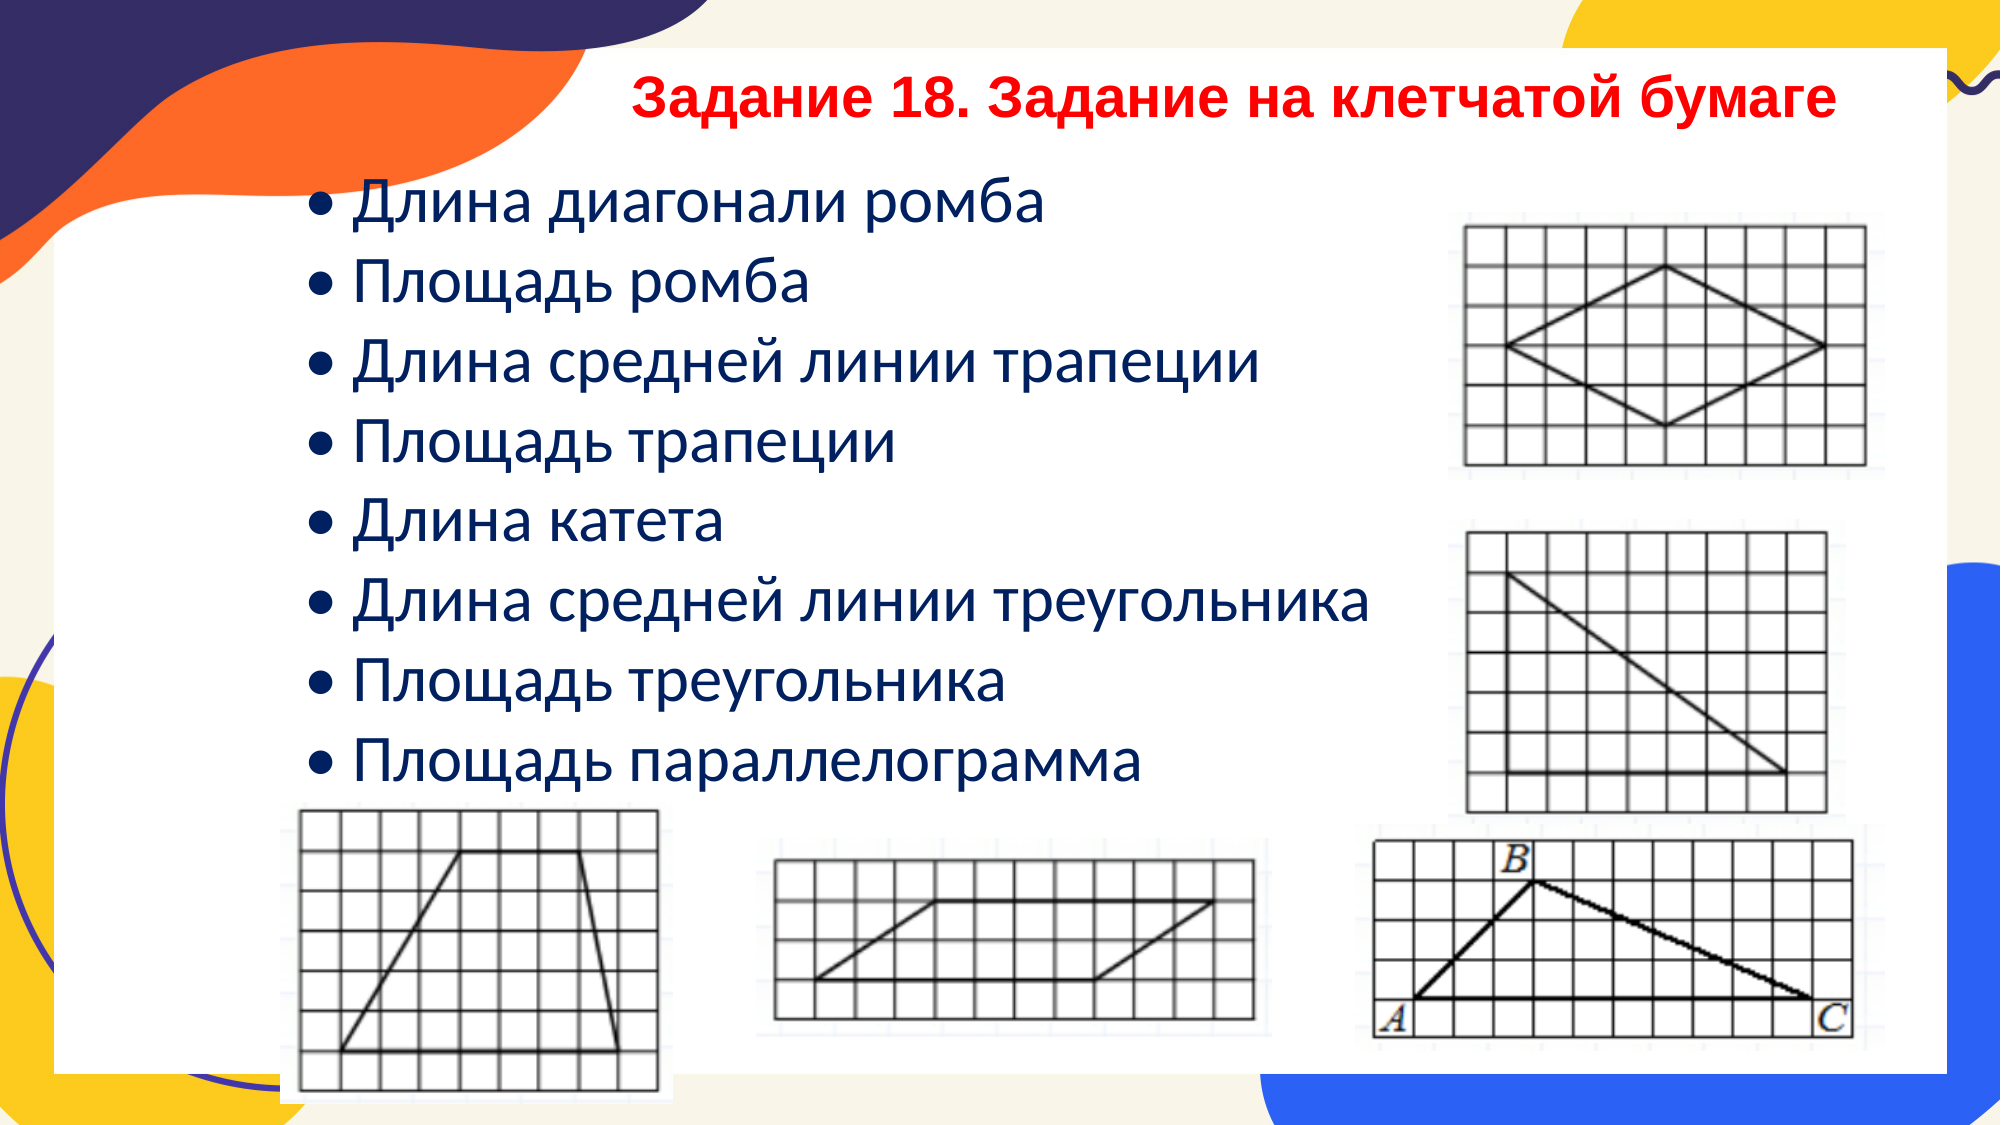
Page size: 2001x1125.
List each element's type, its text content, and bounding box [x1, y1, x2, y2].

text_box Задание 18. Задание на клетчатой бумаге [617, 59, 1904, 174]
picture [0, 0, 2000, 1125]
text_box • Длина диагонали ромба • Площадь ромба • Длина средней линии трапеции • Площадь трапеции • Длина катета • Длина средней линии треугольника • Площадь треугольника • Площадь параллелограмма [289, 148, 1648, 883]
